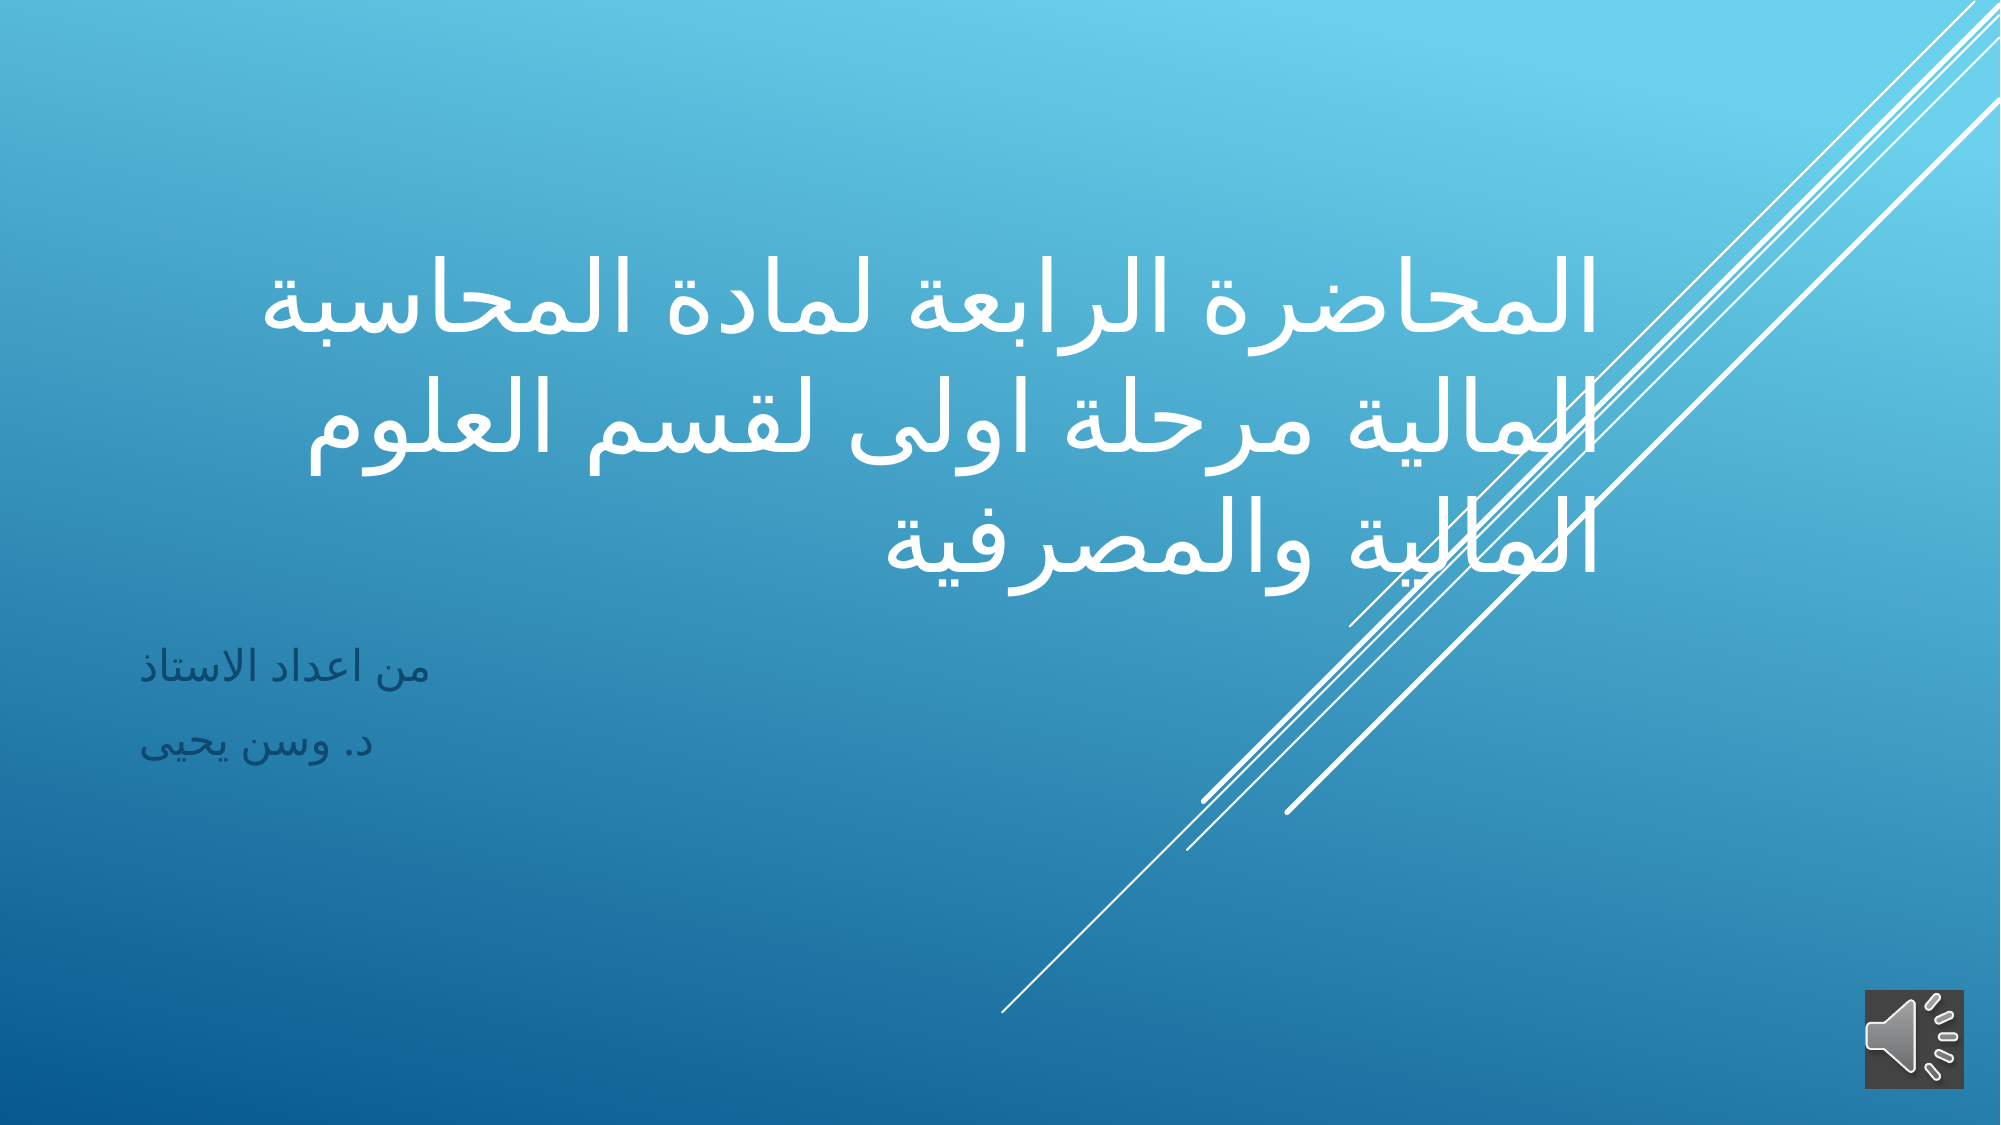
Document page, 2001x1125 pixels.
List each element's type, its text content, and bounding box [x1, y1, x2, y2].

subtitle من اعداد الاستاذ د. وسن يحيى [112, 630, 1163, 950]
title المحاضرة الرابعة لمادة المحاسبة المالية مرحلة اولى لقسم العلوم المالية والمصرفية [112, 112, 1621, 600]
picture [1864, 989, 1965, 1090]
